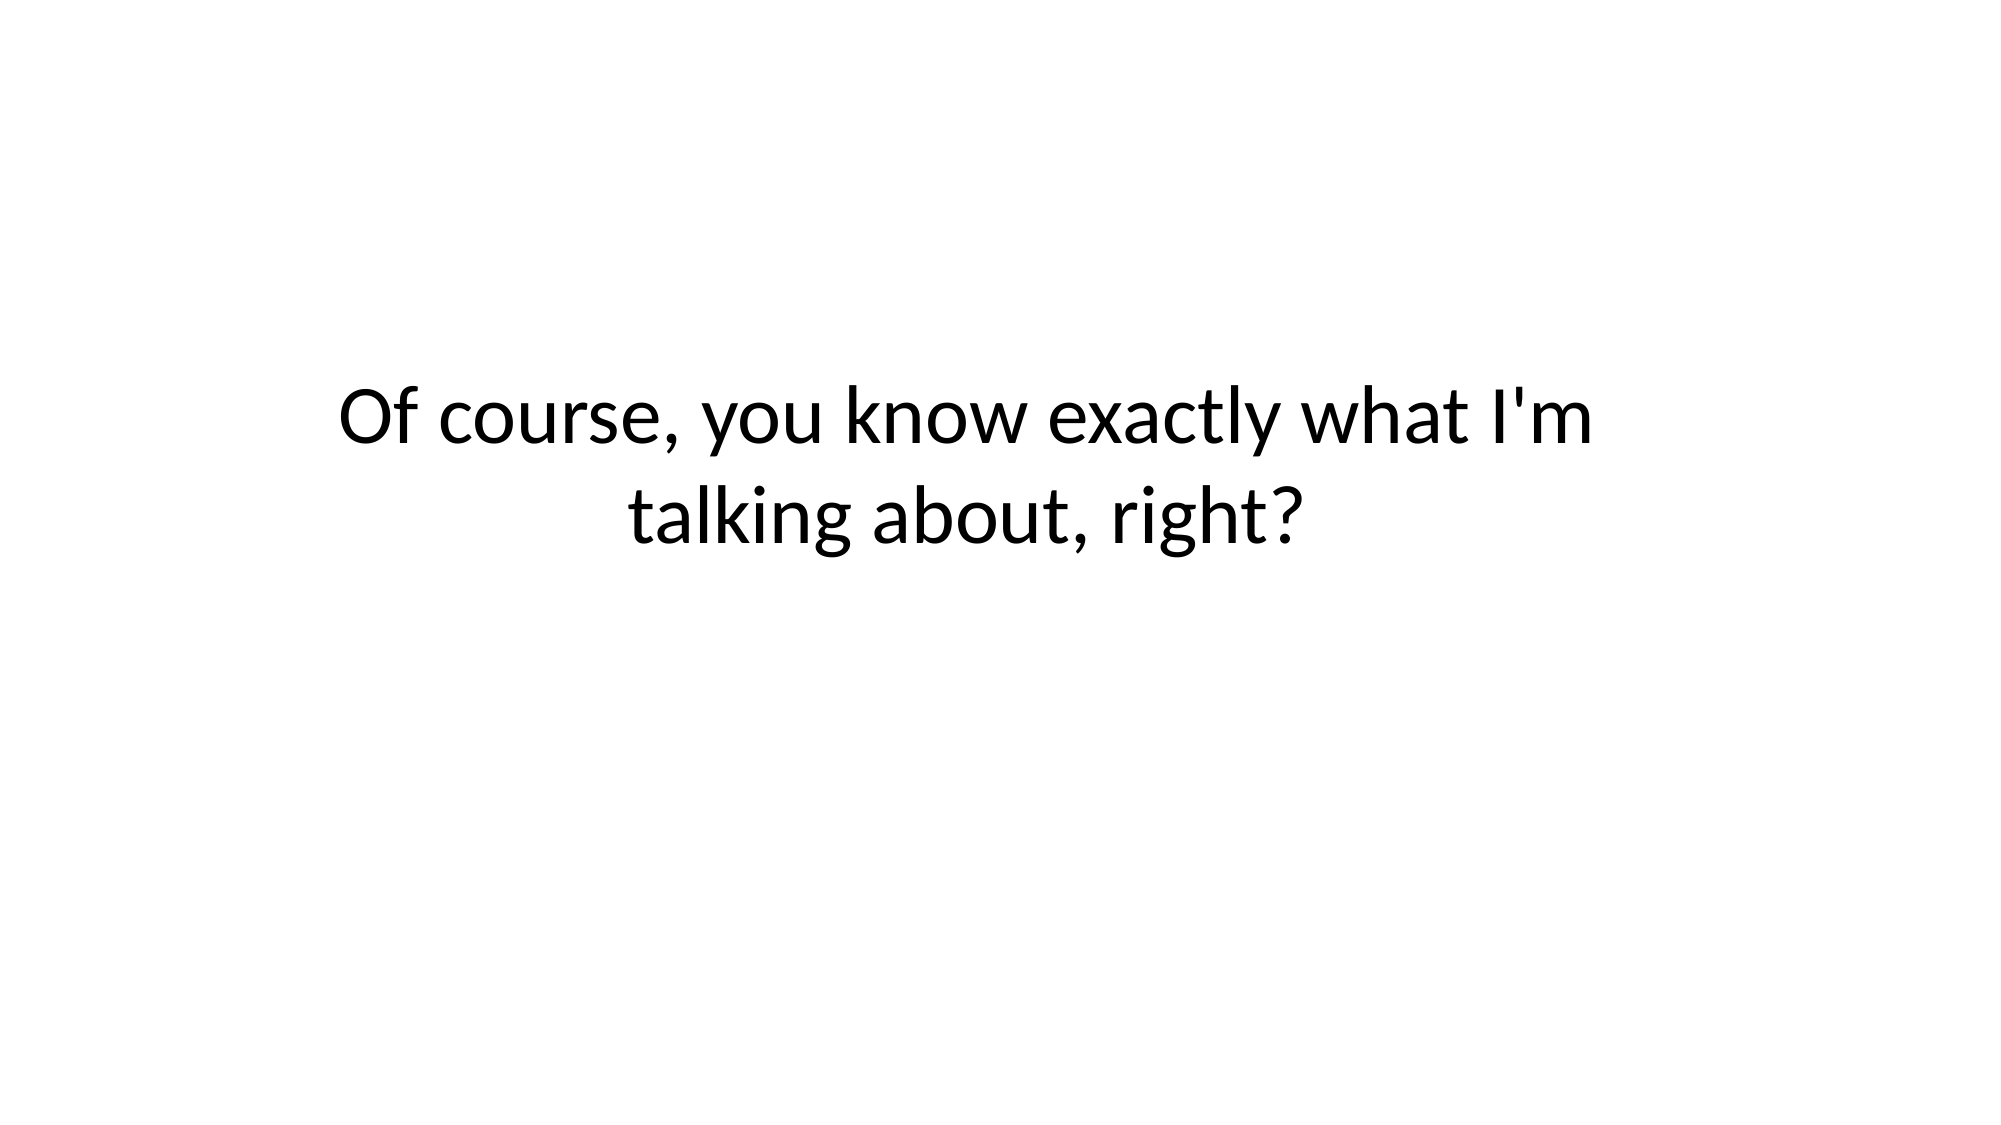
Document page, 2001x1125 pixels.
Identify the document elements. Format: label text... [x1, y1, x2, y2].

text_box Of course, you know exactly what I'm talking about, right? [261, 352, 1674, 568]
